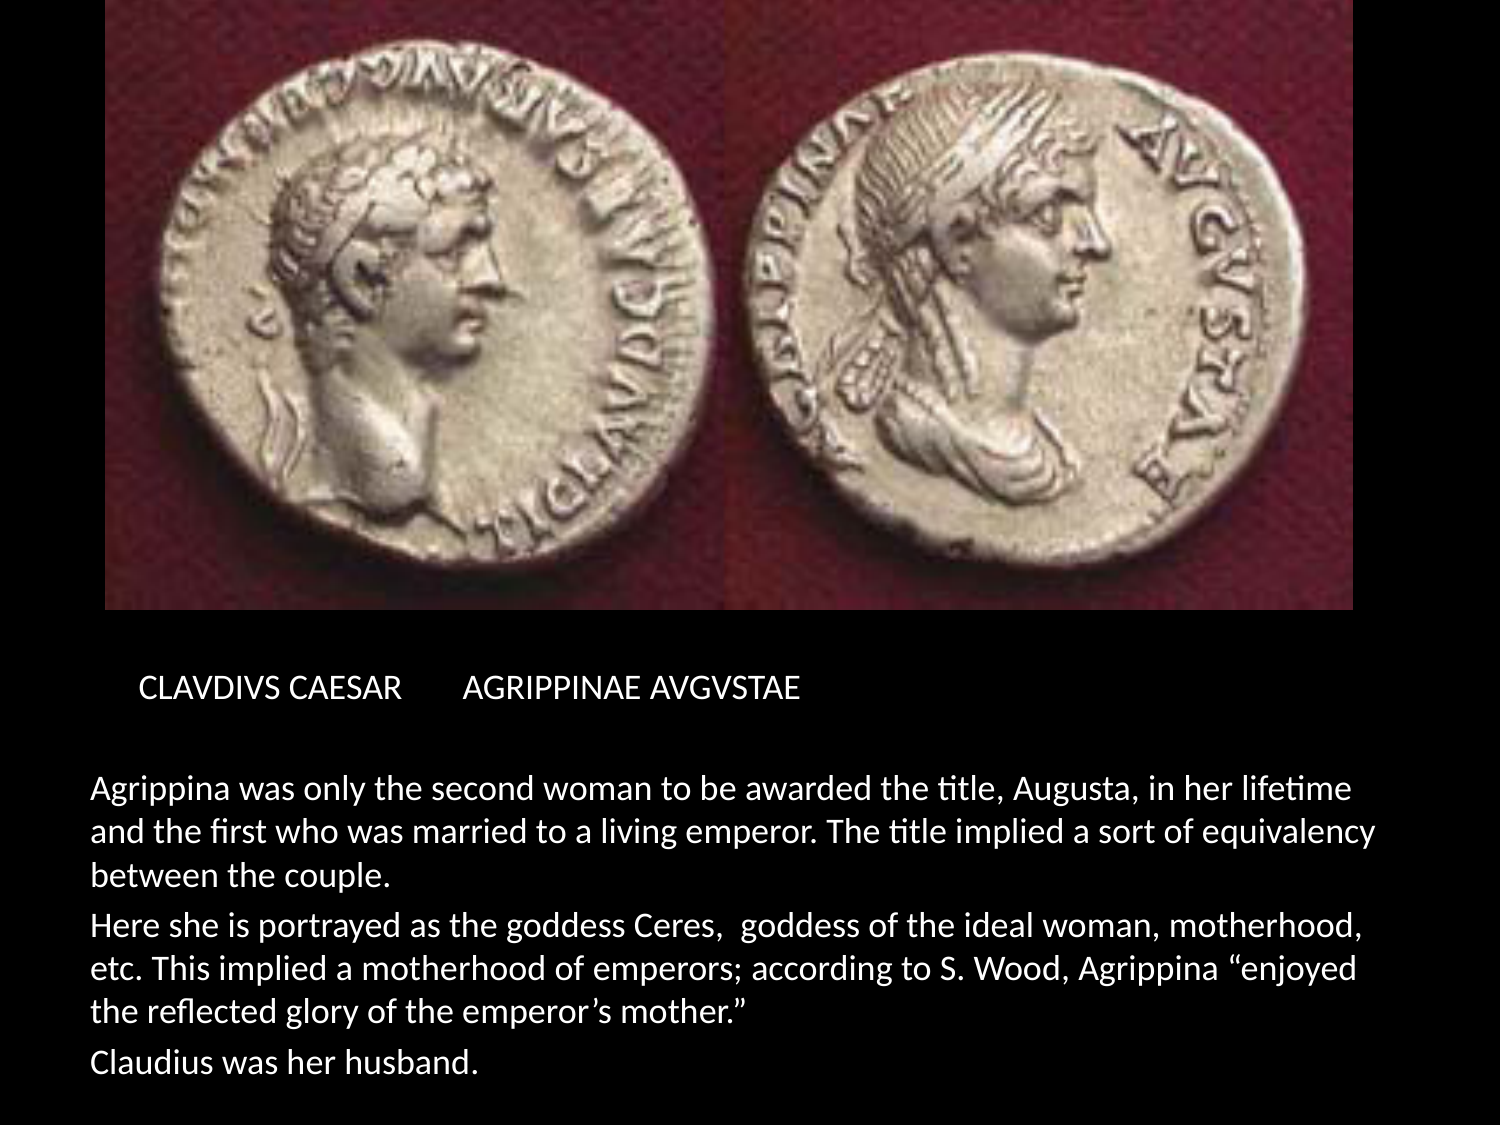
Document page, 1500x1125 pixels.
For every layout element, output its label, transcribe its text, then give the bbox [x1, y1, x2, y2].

list CLAVDIVS CAESAR AGRIPPINAE AVGVSTAE Agrippina was only the second woman to be awarded the title, Augusta, in her lifetime and the first who was married to a living emperor. The title implied a sort of equivalency between the couple. Here she is portrayed as the goddess Ceres, goddess of the ideal woman, motherhood, etc. This implied a motherhood of emperors; according to S. Wood, Agrippina “enjoyed the reflected glory of the emperor’s mother.” Claudius was her husband. [74, 656, 1426, 1091]
picture [105, 0, 1353, 610]
